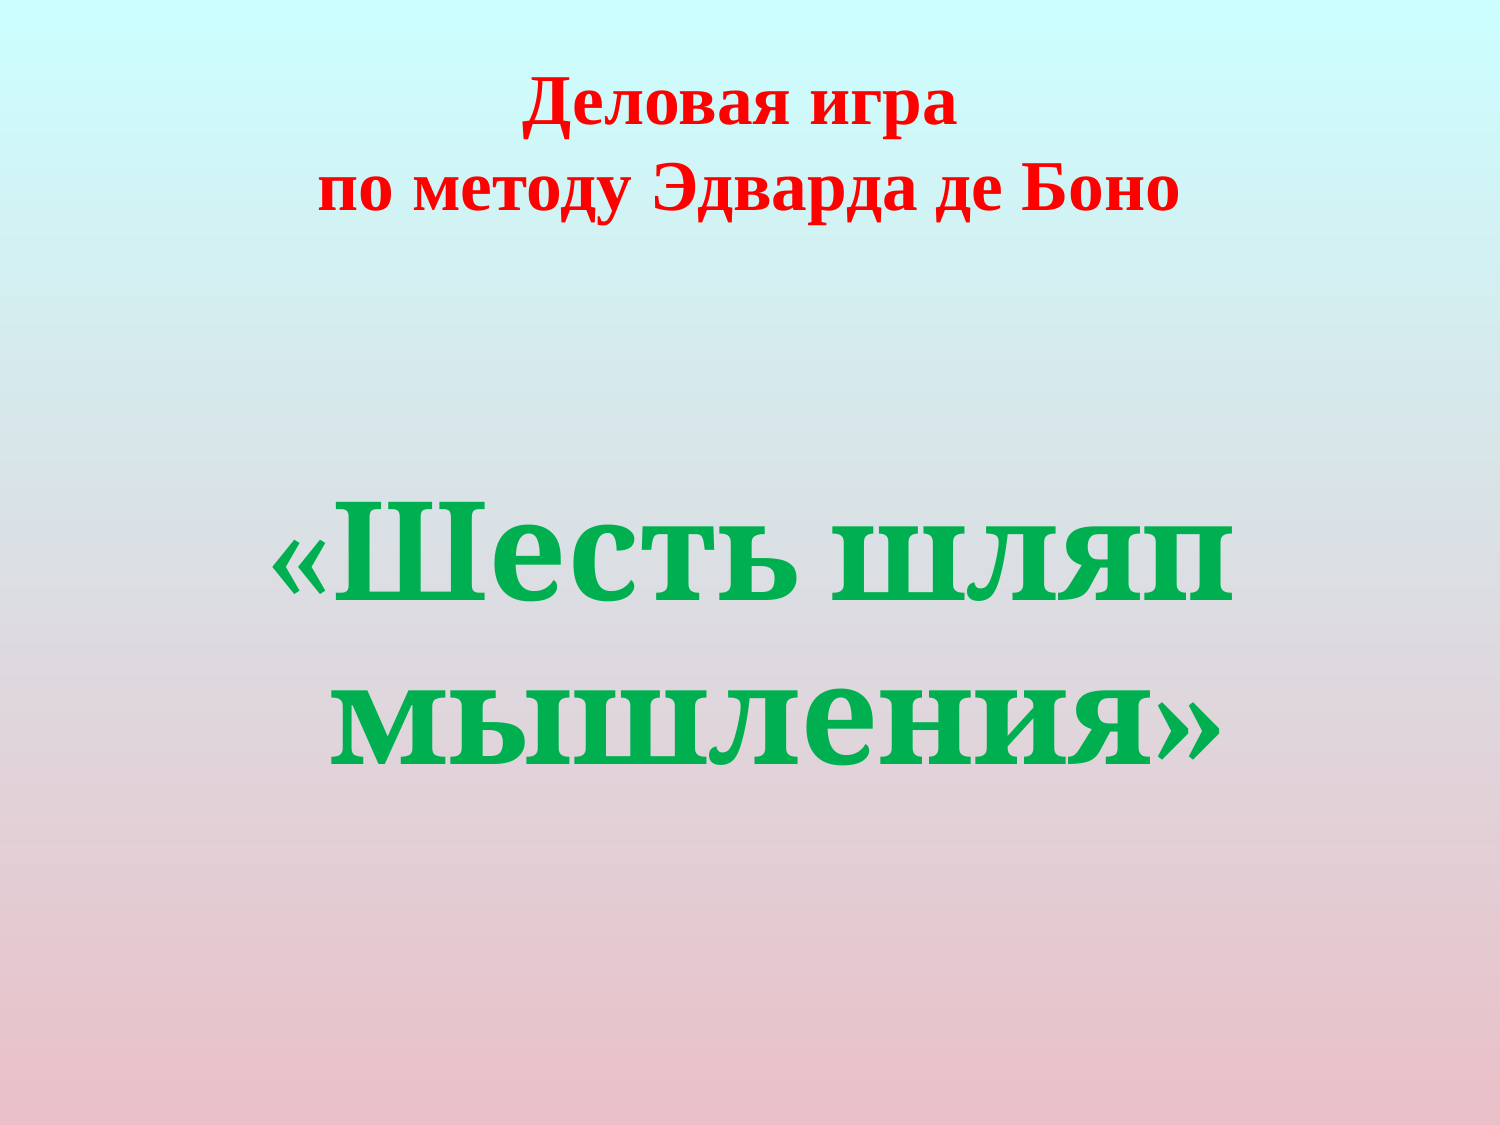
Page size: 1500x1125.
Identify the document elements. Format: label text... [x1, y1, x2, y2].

list «Шесть шляп мышления» [75, 262, 1425, 1005]
title Деловая игра по методу Эдварда де Боно [75, 45, 1425, 233]
